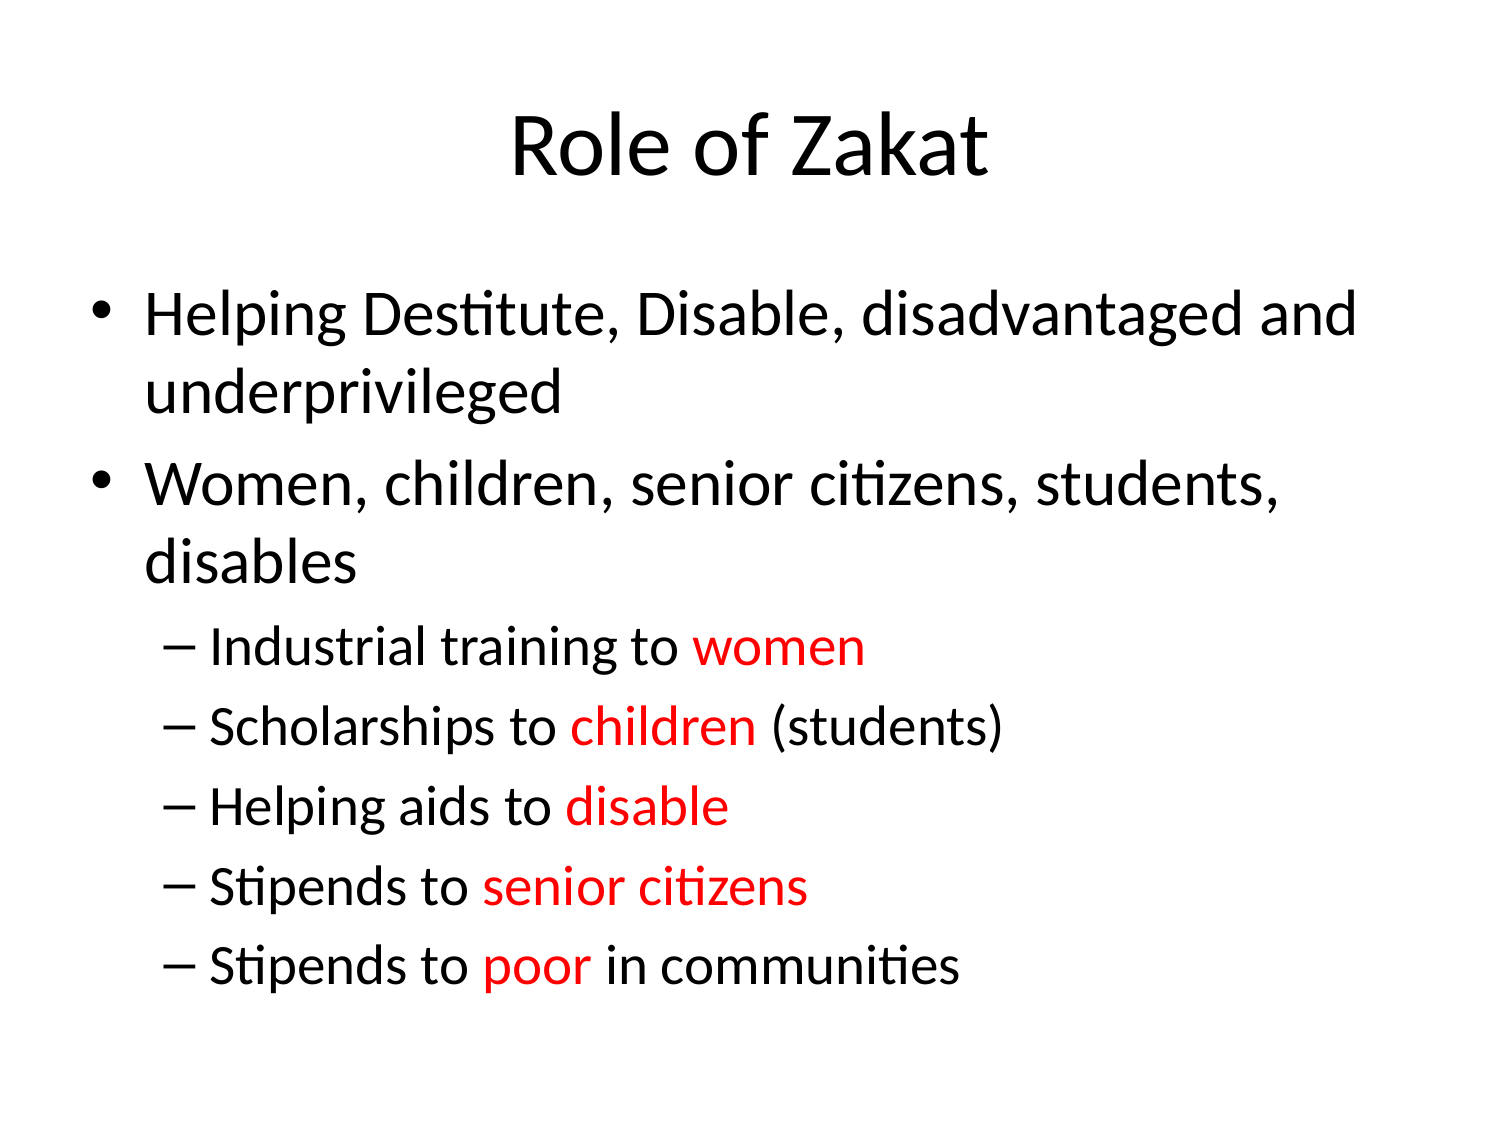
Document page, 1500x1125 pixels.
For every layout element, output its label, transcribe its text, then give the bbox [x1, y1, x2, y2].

title Role of Zakat [75, 45, 1425, 233]
list Helping Destitute, Disable, disadvantaged and underprivileged Women, children, senior citizens, students, disables Industrial training to women Scholarships to children (students) Helping aids to disable Stipends to senior citizens Stipends to poor in communities [75, 262, 1425, 1005]
